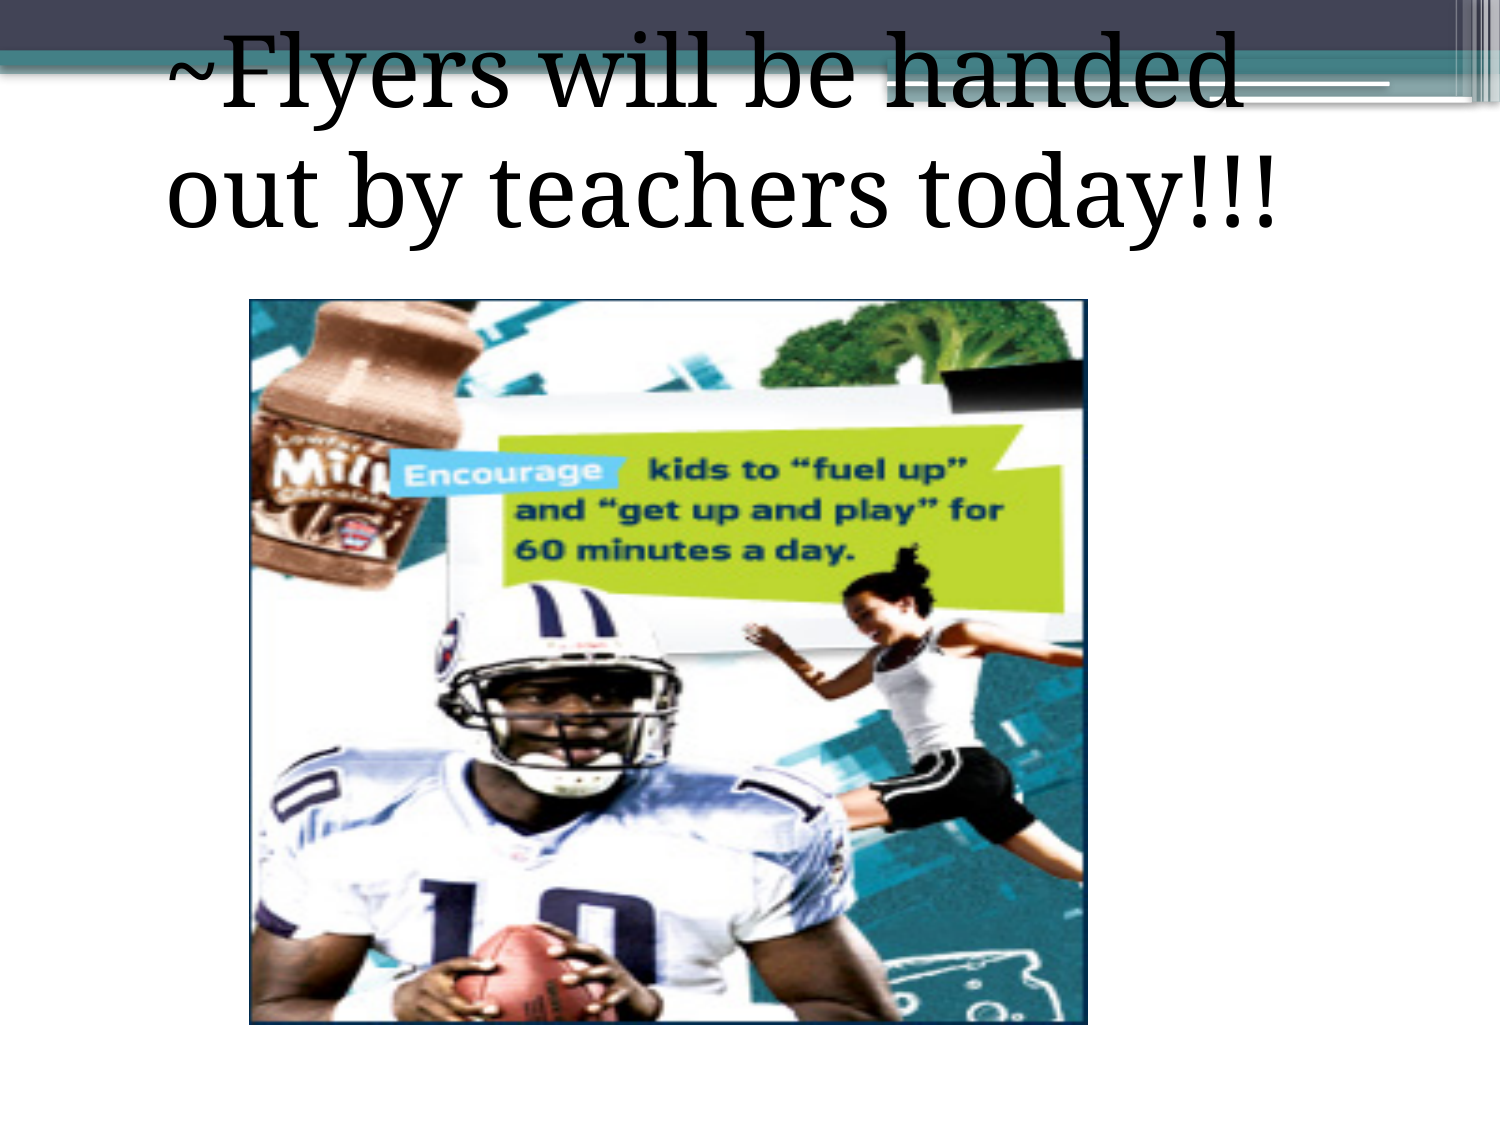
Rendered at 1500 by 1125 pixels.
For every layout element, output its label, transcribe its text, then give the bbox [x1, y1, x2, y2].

picture [249, 299, 1088, 1026]
text_box ~Flyers will be handed out by teachers today!!! [150, 0, 1313, 255]
